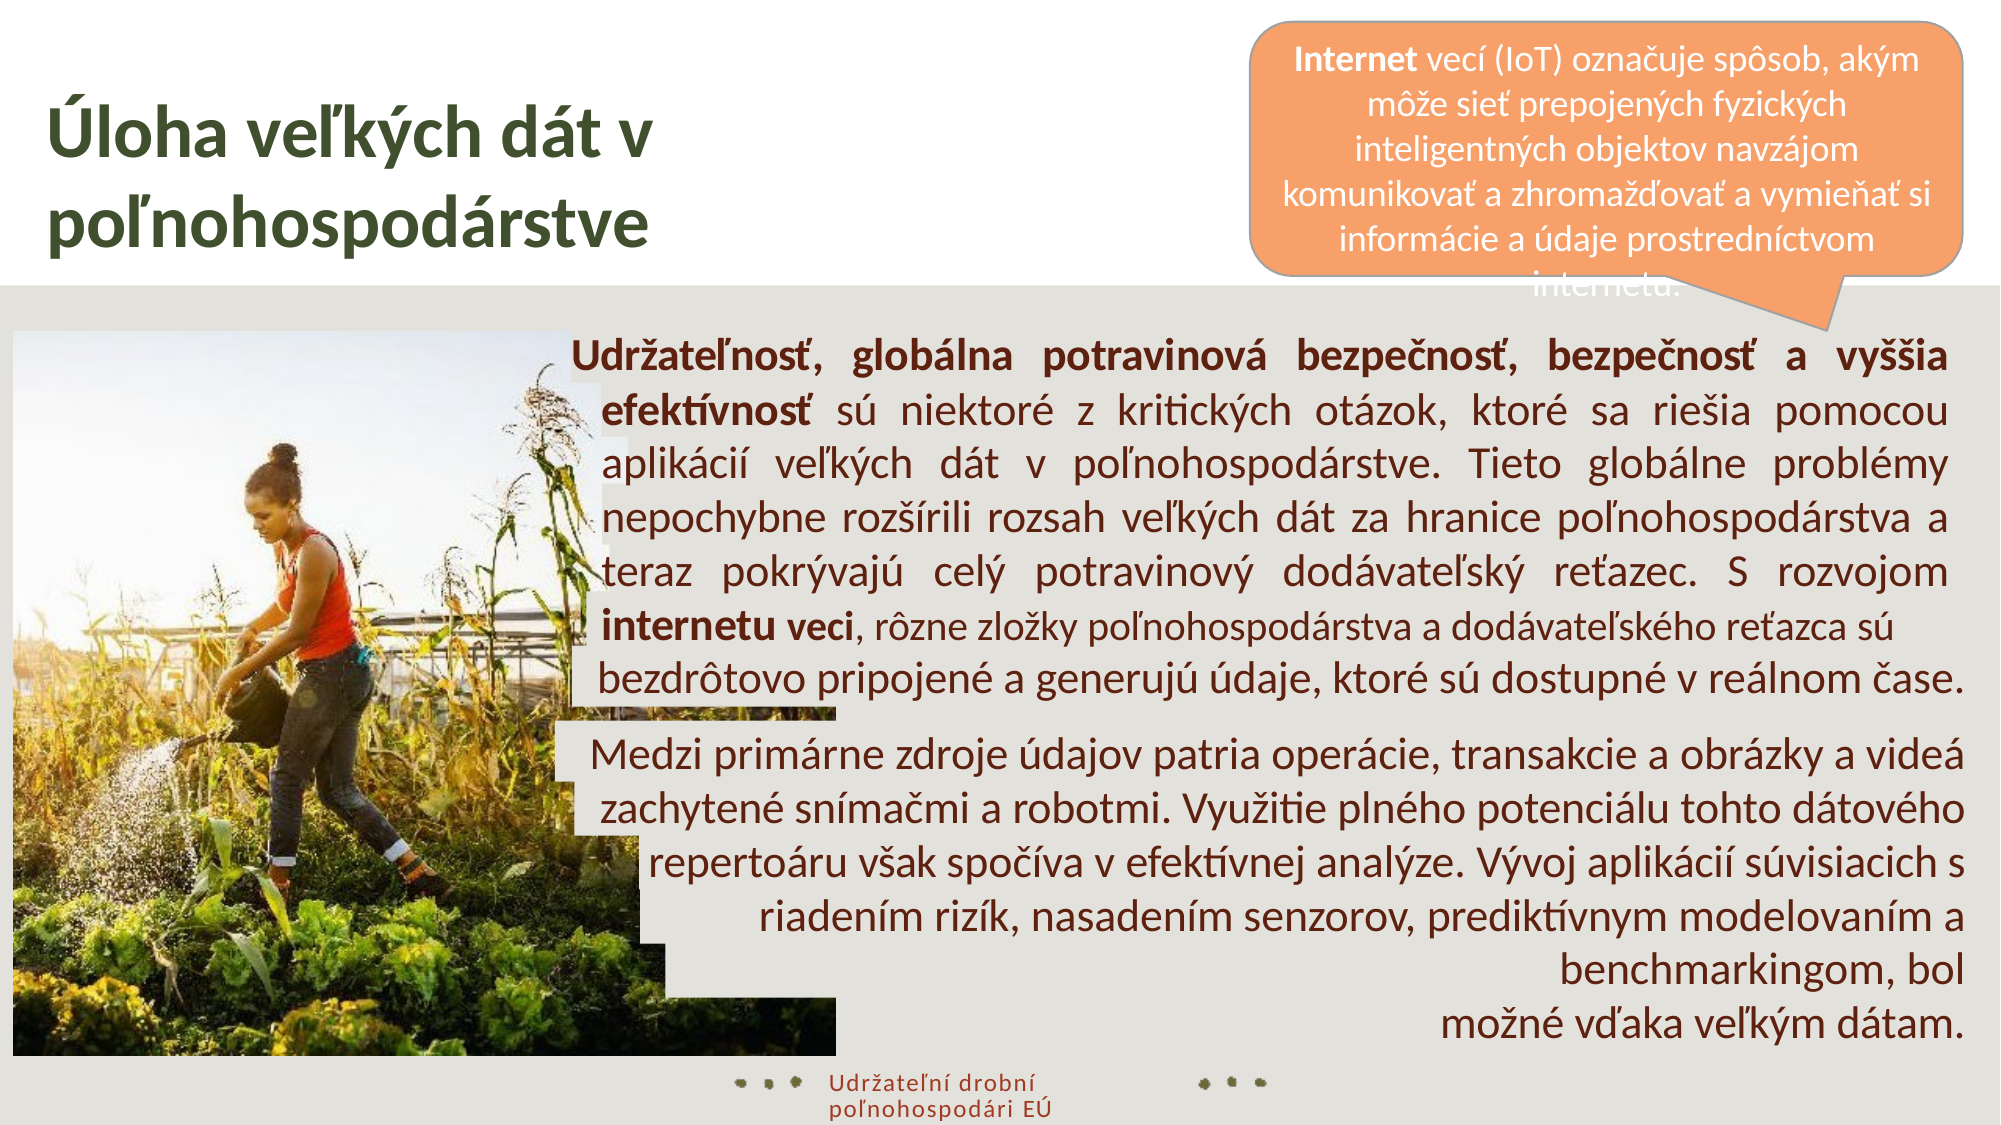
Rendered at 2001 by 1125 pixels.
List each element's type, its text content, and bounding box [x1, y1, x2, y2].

title Úloha veľkých dát v poľnohospodárstve [44, 79, 1107, 270]
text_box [1248, 20, 1965, 333]
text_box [0, 285, 2000, 1125]
